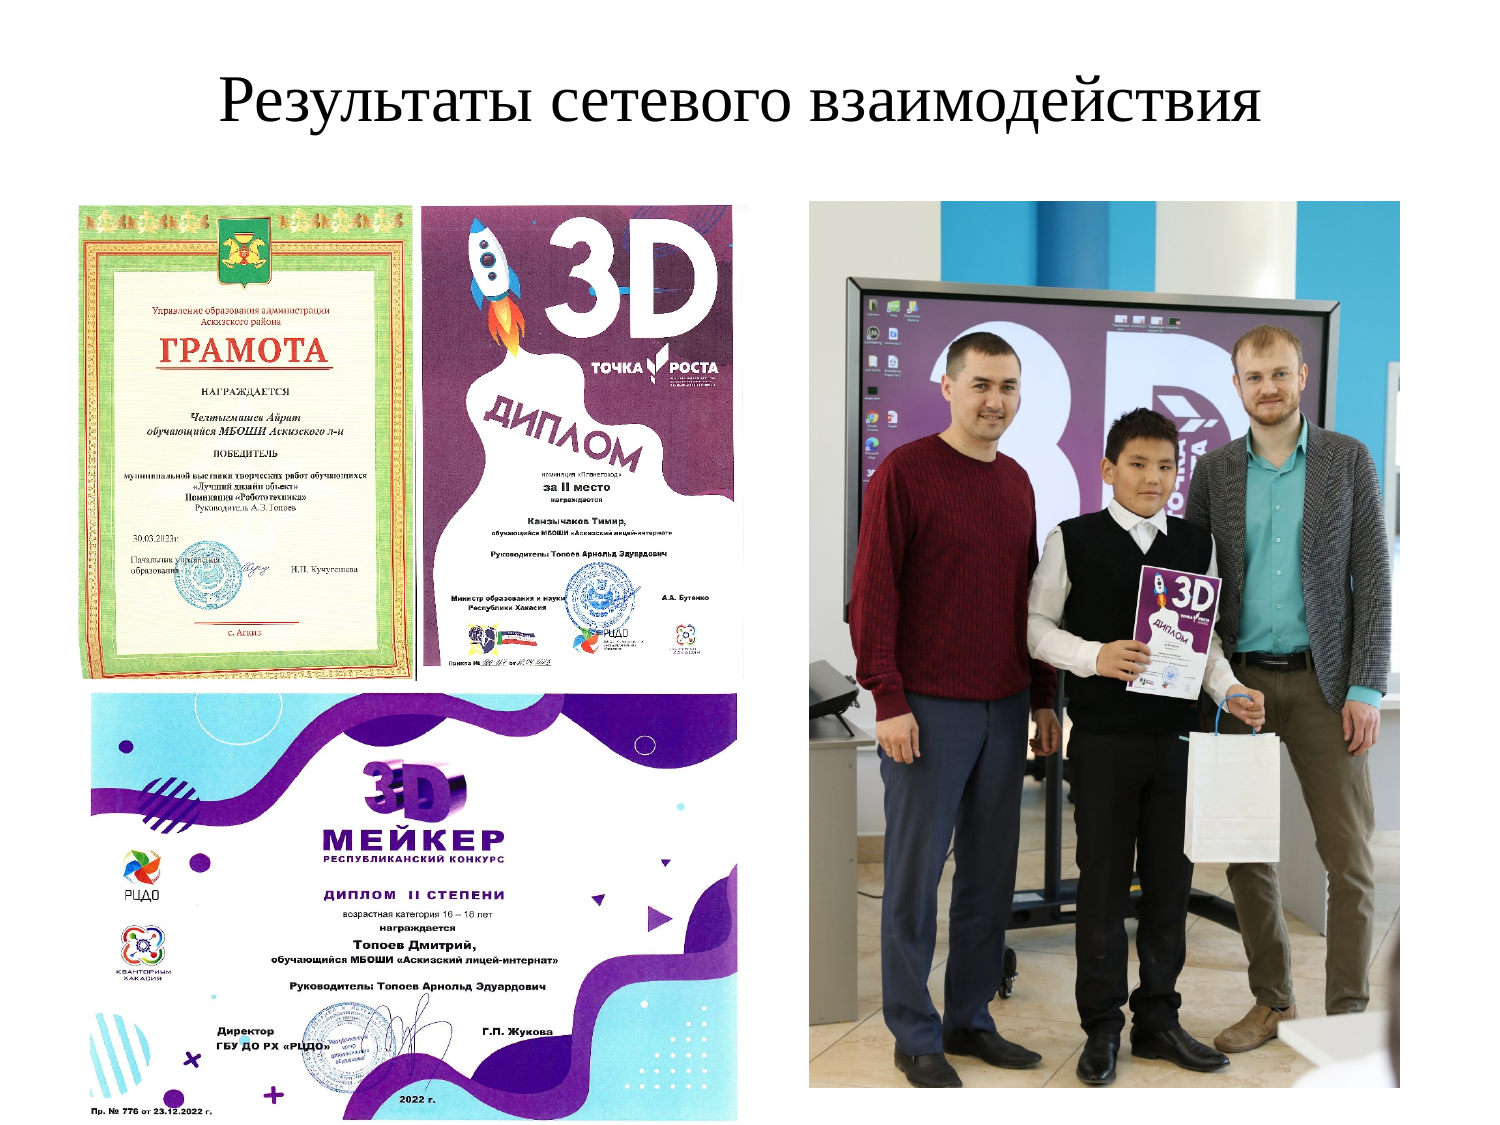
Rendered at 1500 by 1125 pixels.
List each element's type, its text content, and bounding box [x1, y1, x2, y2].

picture [808, 201, 1400, 1088]
title Результаты сетевого взаимодействия [0, 0, 1483, 206]
picture [75, 201, 751, 1125]
